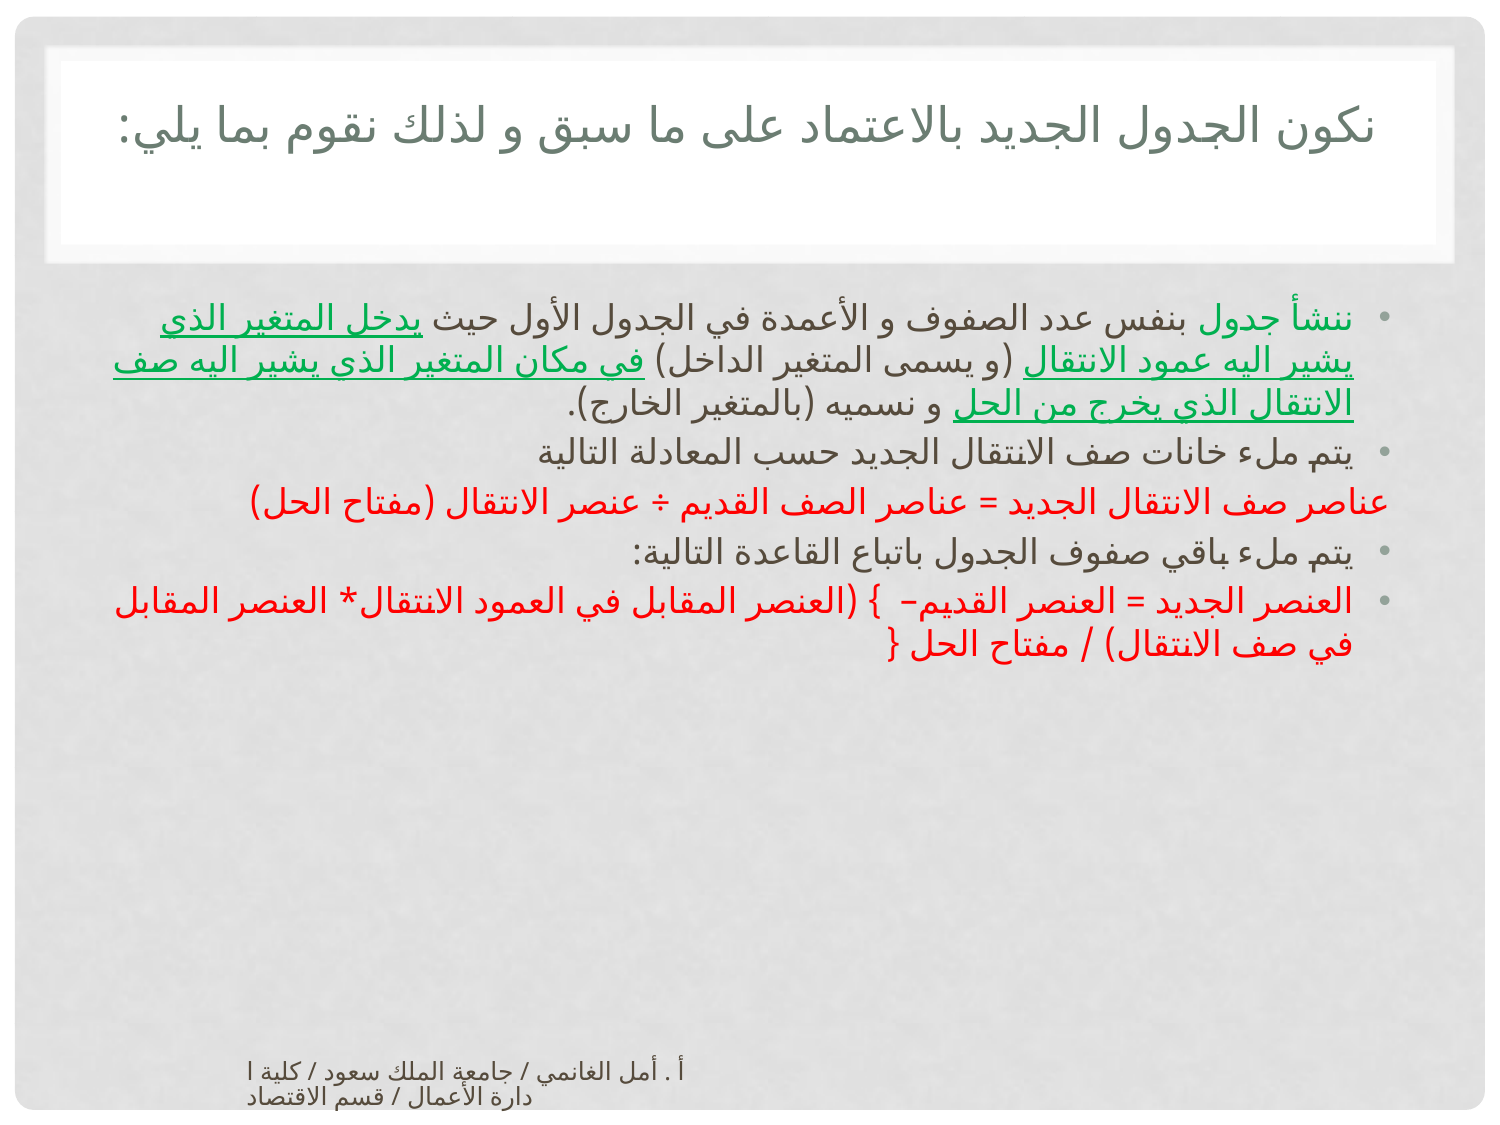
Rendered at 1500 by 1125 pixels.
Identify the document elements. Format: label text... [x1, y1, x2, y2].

title نكون الجدول الجديد بالاعتماد على ما سبق و لذلك نقوم بما يلي: [69, 66, 1425, 238]
list ننشأ جدول بنفس عدد الصفوف و الأعمدة في الجدول الأول حيث يدخل المتغير الذي يشير اليه عمود الانتقال (و يسمى المتغير الداخل) في مكان المتغير الذي يشير اليه صف الانتقال الذي يخرج من الحل و نسميه (بالمتغير الخارج). يتم ملء خانات صف الانتقال الجديد حسب المعادلة التالية عناصر صف الانتقال الجديد = عناصر الصف القديم ÷ عنصر الانتقال (مفتاح الحل) يتم ملء باقي صفوف الجدول باتباع القاعدة التالية: العنصر الجديد = العنصر القديم– } (العنصر المقابل في العمود الانتقال* العنصر المقابل في صف الانتقال) / مفتاح الحل { [75, 287, 1425, 1005]
footer أ . أمل الغانمي / جامعة الملك سعود / كلية ادارة الأعمال / قسم الاقتصاد [512, 1042, 988, 1103]
